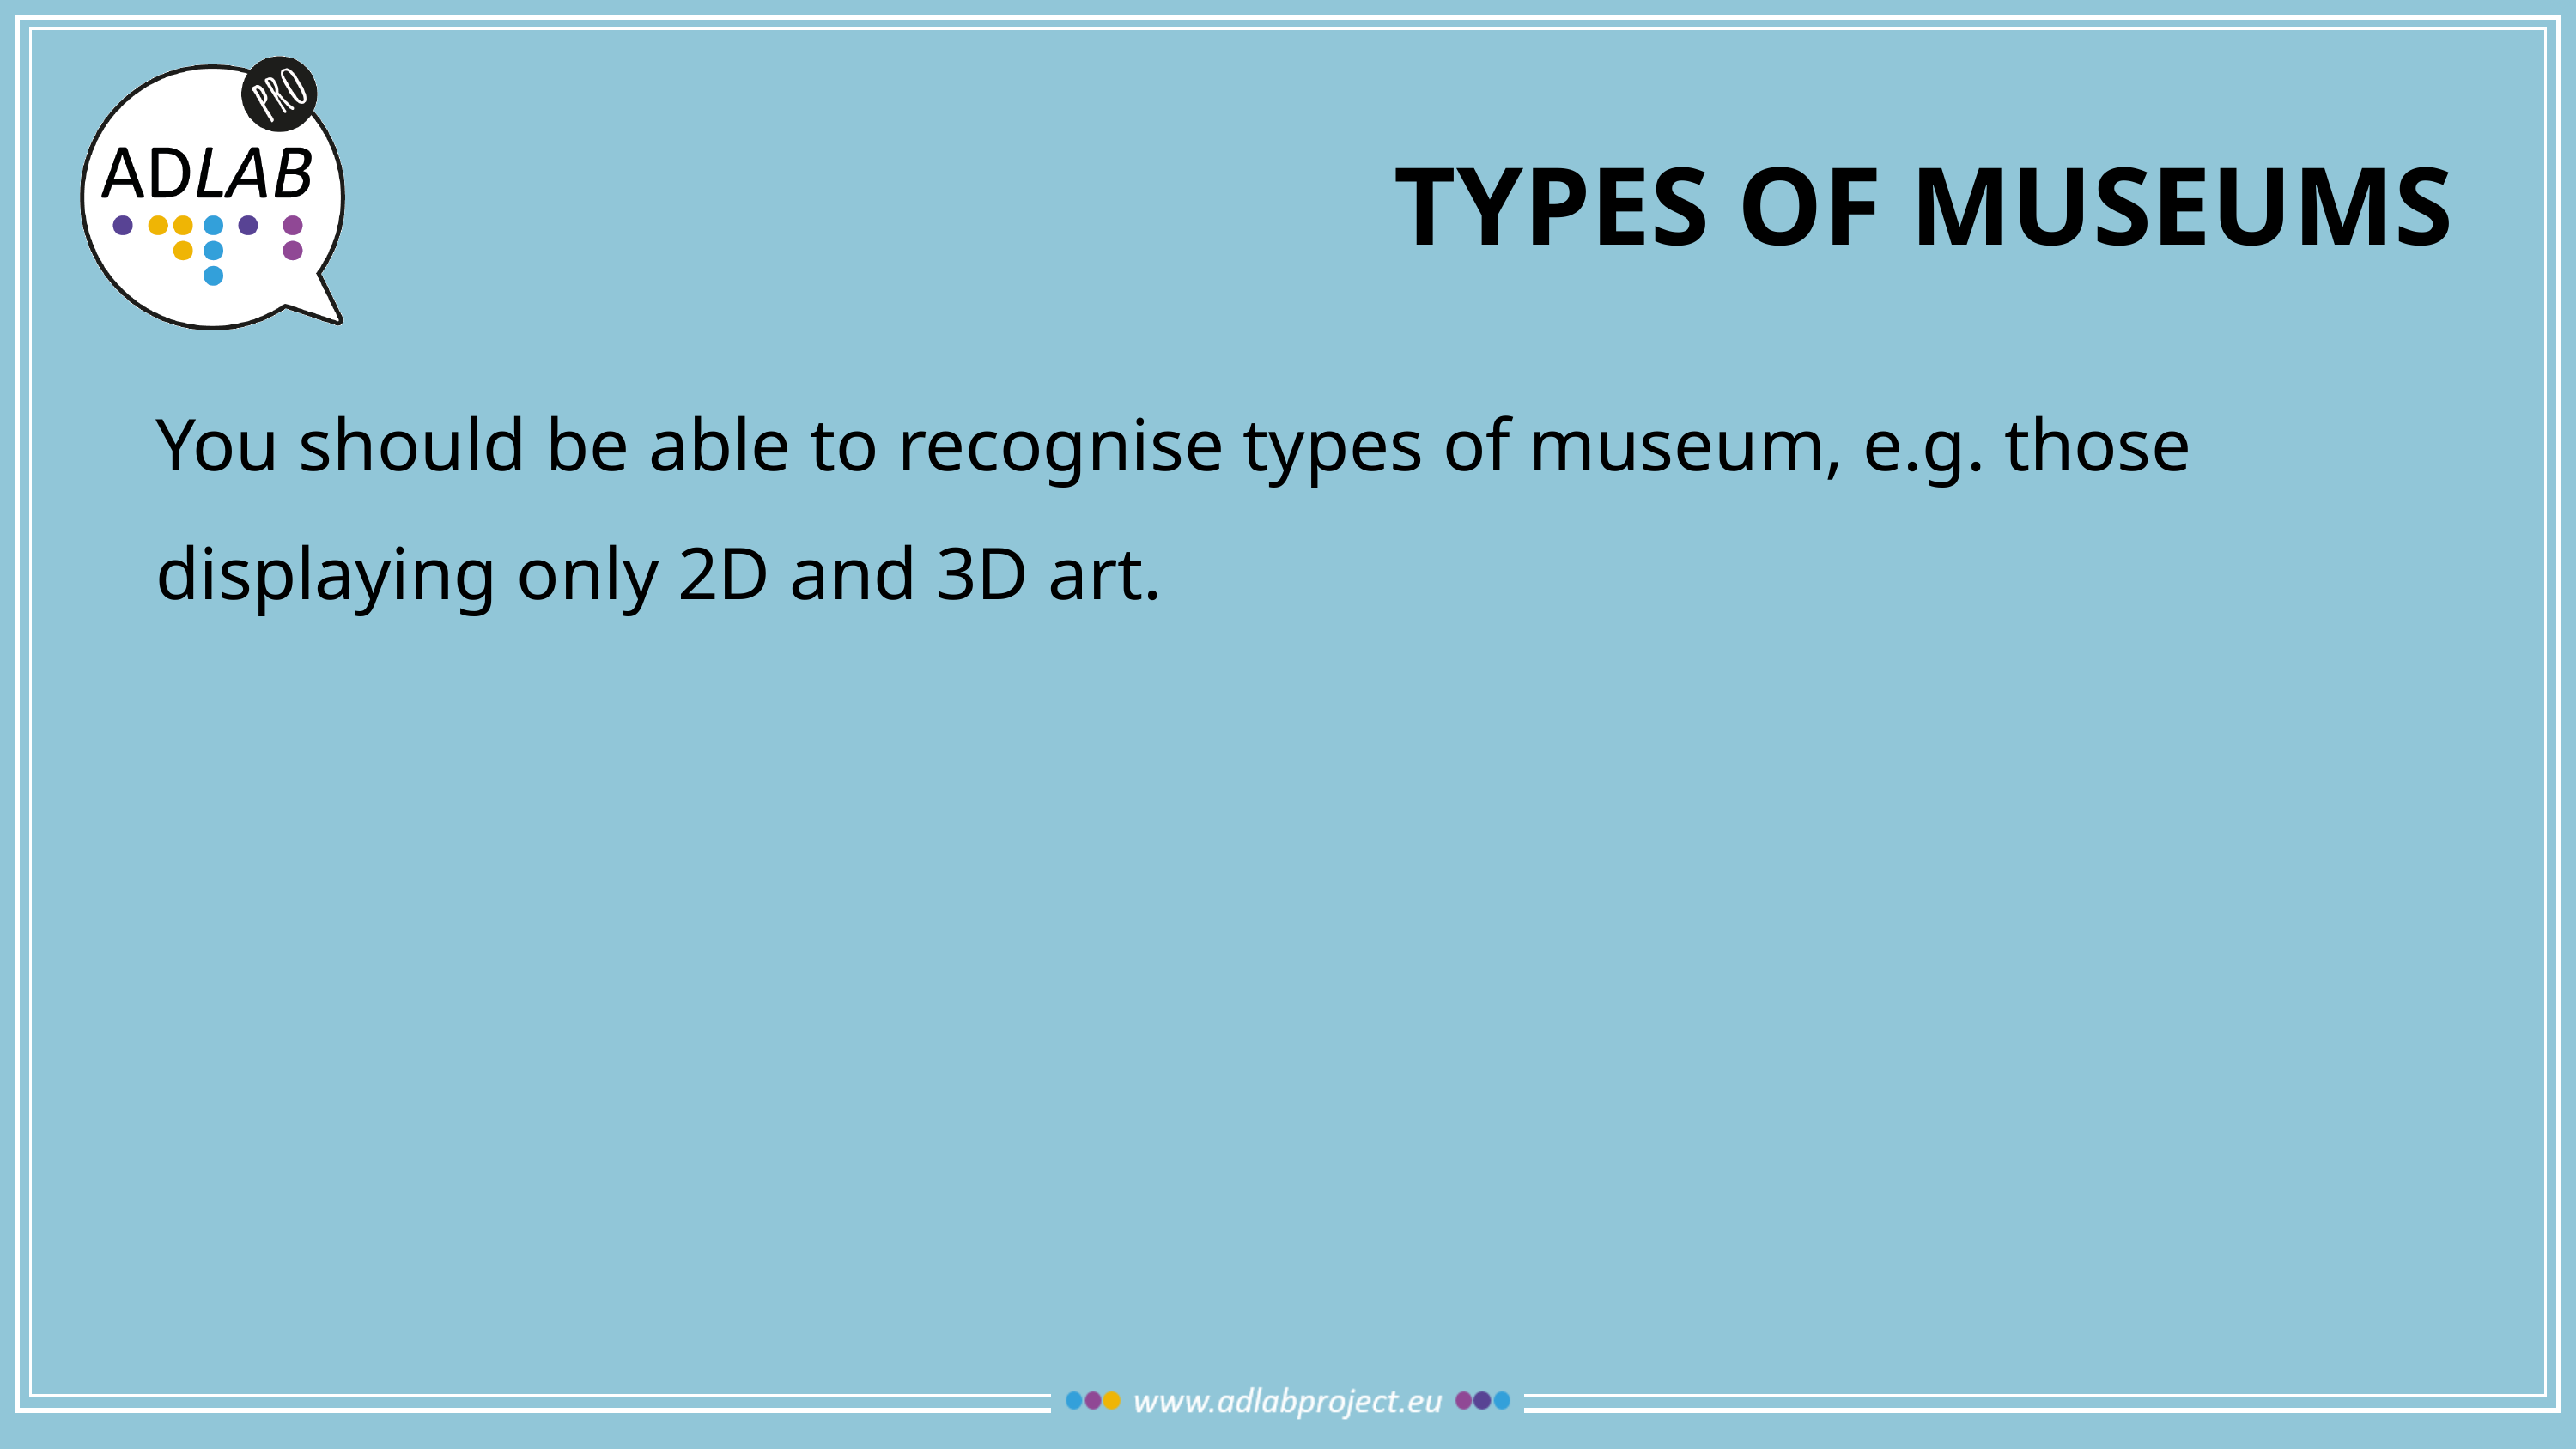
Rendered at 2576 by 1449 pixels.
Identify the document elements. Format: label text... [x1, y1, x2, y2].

list You should be able to recognise types of museum, e.g. those displaying only 2D and 3D art. [143, 350, 2467, 1056]
picture [72, 49, 353, 330]
title Types of museums [384, 70, 2467, 350]
picture [1051, 1378, 1524, 1429]
